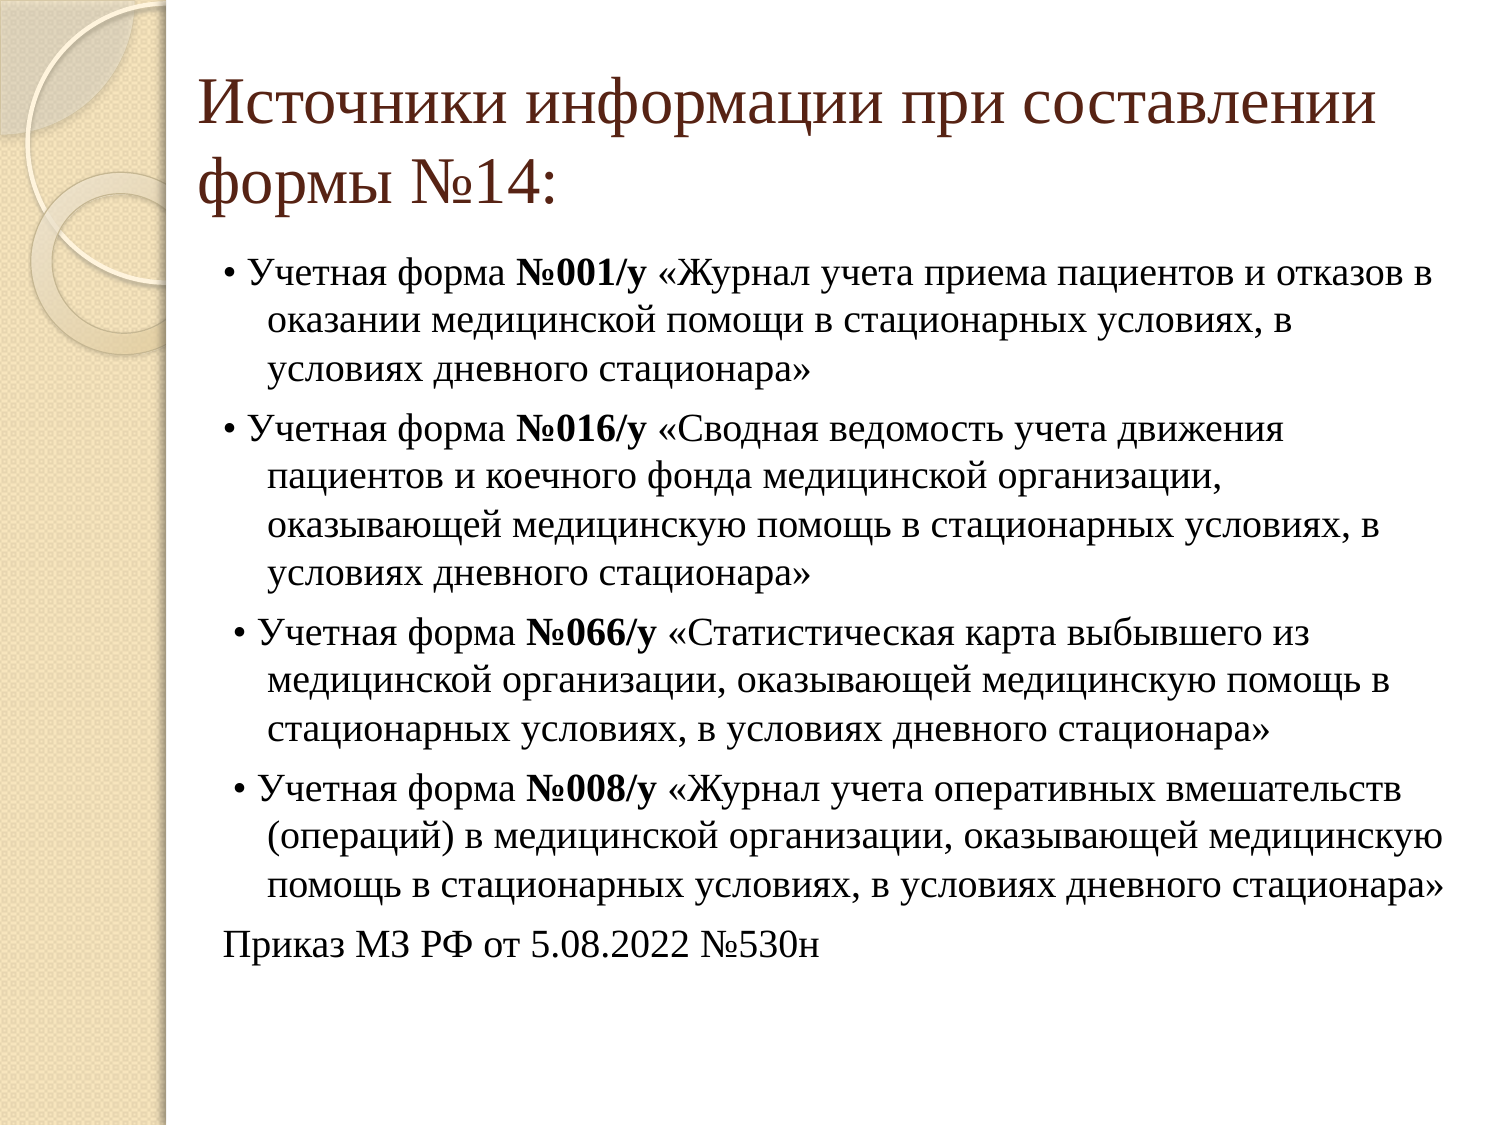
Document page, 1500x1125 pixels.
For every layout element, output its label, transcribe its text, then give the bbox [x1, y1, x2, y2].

title Источники информации при составлении формы №14: [183, 42, 1461, 231]
list • Учетная форма №001/у «Журнал учета приема пациентов и отказов в оказании медицинской помощи в стационарных условиях, в условиях дневного стационара» • Учетная форма №016/у «Сводная ведомость учета движения пациентов и коечного фонда медицинской организации, оказывающей медицинскую помощь в стационарных условиях, в условиях дневного стационара» • Учетная форма №066/у «Статистическая карта выбывшего из медицинской организации, оказывающей медицинскую помощь в стационарных условиях, в условиях дневного стационара» • Учетная форма №008/у «Журнал учета оперативных вмешательств (операций) в медицинской организации, оказывающей медицинскую помощь в стационарных условиях, в условиях дневного стационара» Приказ МЗ РФ от 5.08.2022 №530н [194, 237, 1466, 1025]
